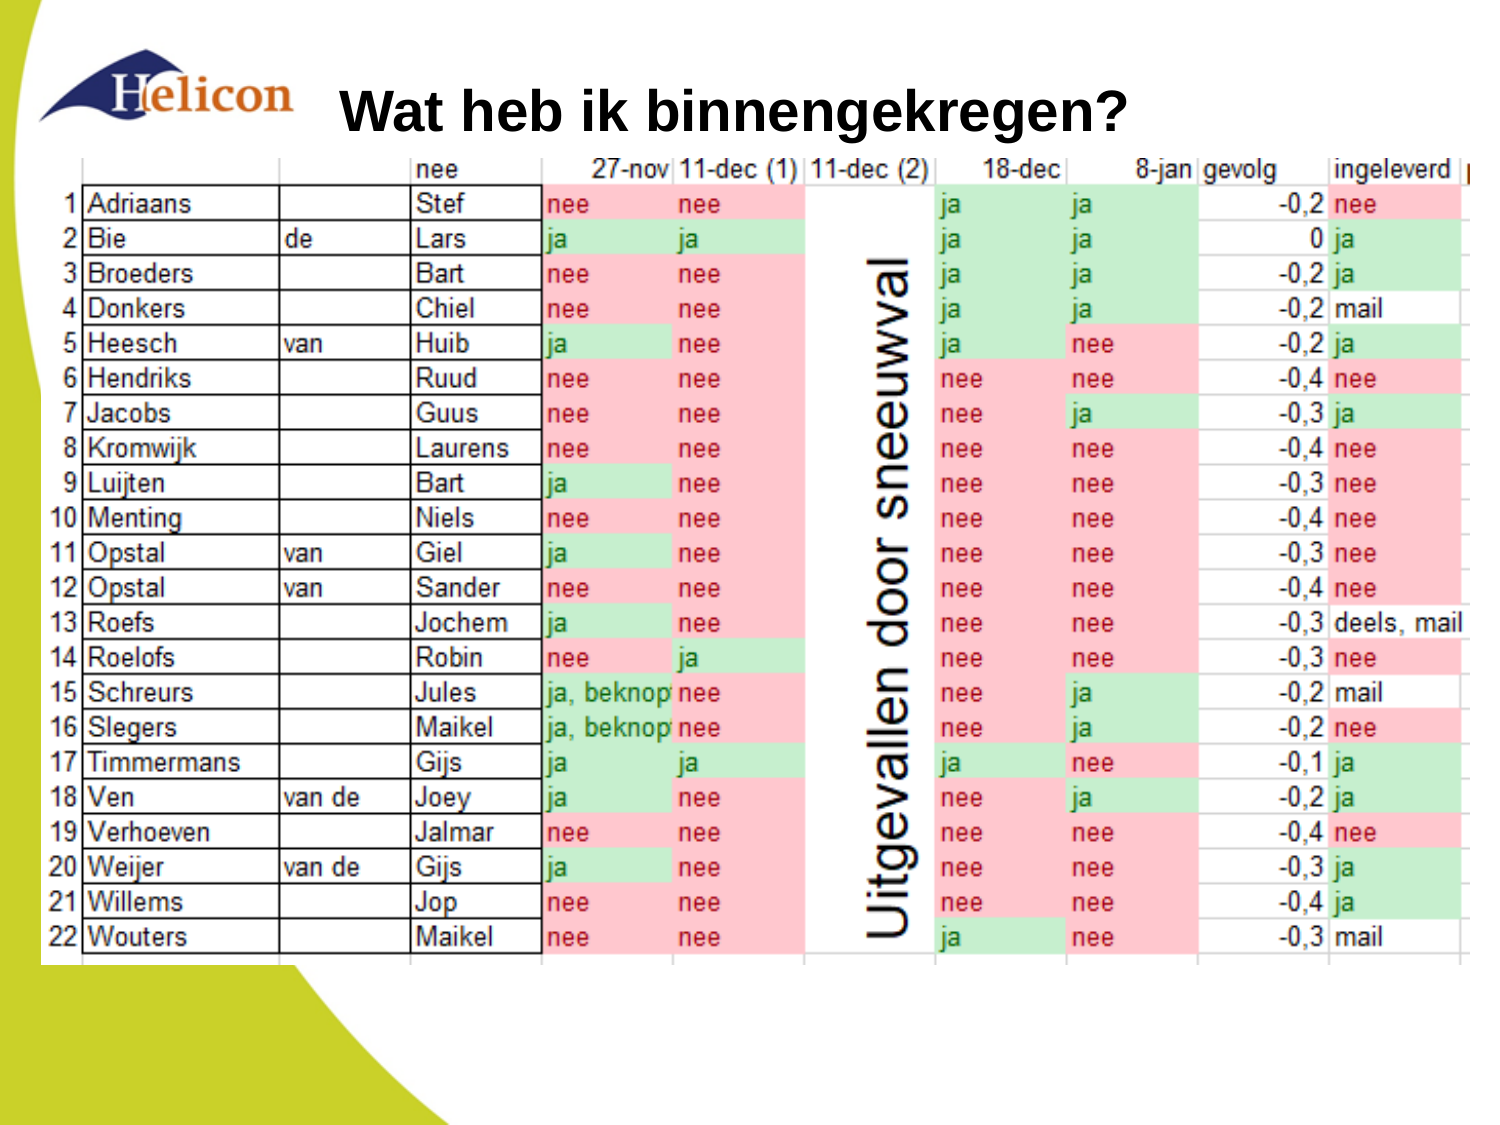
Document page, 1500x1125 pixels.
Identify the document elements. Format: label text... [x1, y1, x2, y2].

title Wat heb ik binnengekregen? [324, 54, 1415, 157]
picture [0, 0, 1500, 1125]
